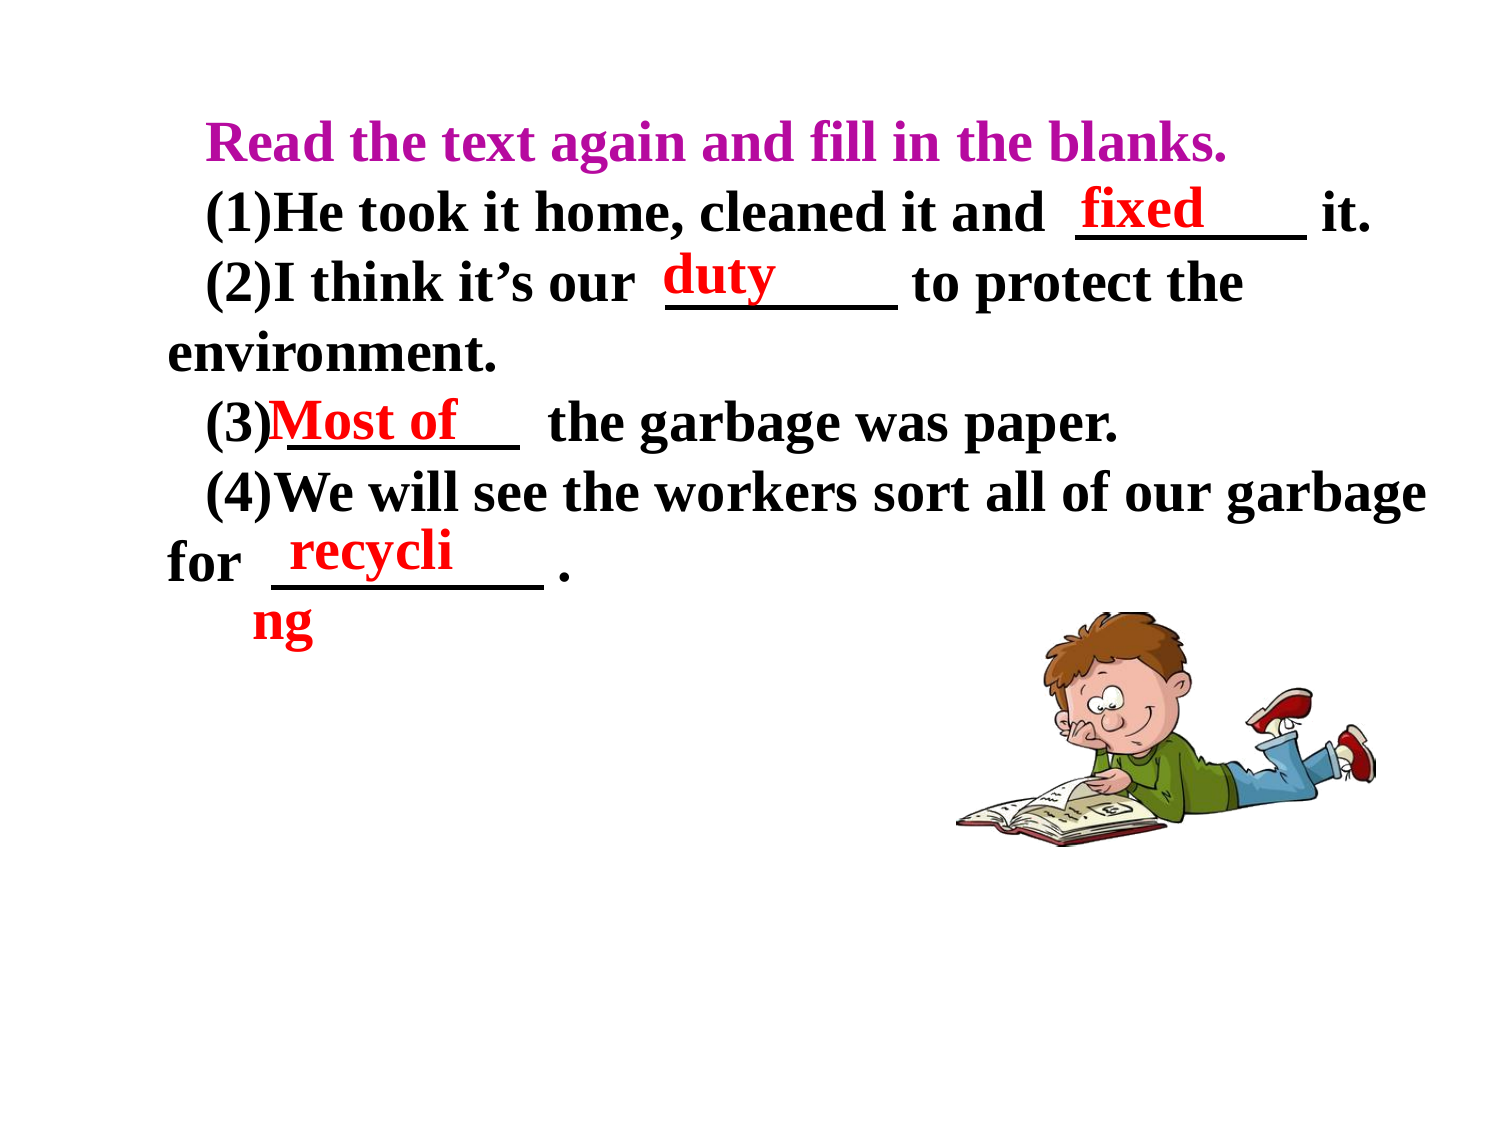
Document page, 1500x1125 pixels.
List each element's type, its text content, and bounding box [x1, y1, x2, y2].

text_box Most of [253, 374, 474, 459]
text_box Read the text again and fill in the blanks. (1)He took it home, cleaned it and it. (2)I think it’s our to protect the environment. (3) the garbage was paper. (4)We will see the workers sort all of our garbage for . [153, 95, 1468, 670]
text_box duty [648, 228, 792, 313]
text_box fixed [1066, 161, 1220, 247]
text_box recycling [237, 503, 493, 589]
picture [956, 612, 1376, 848]
